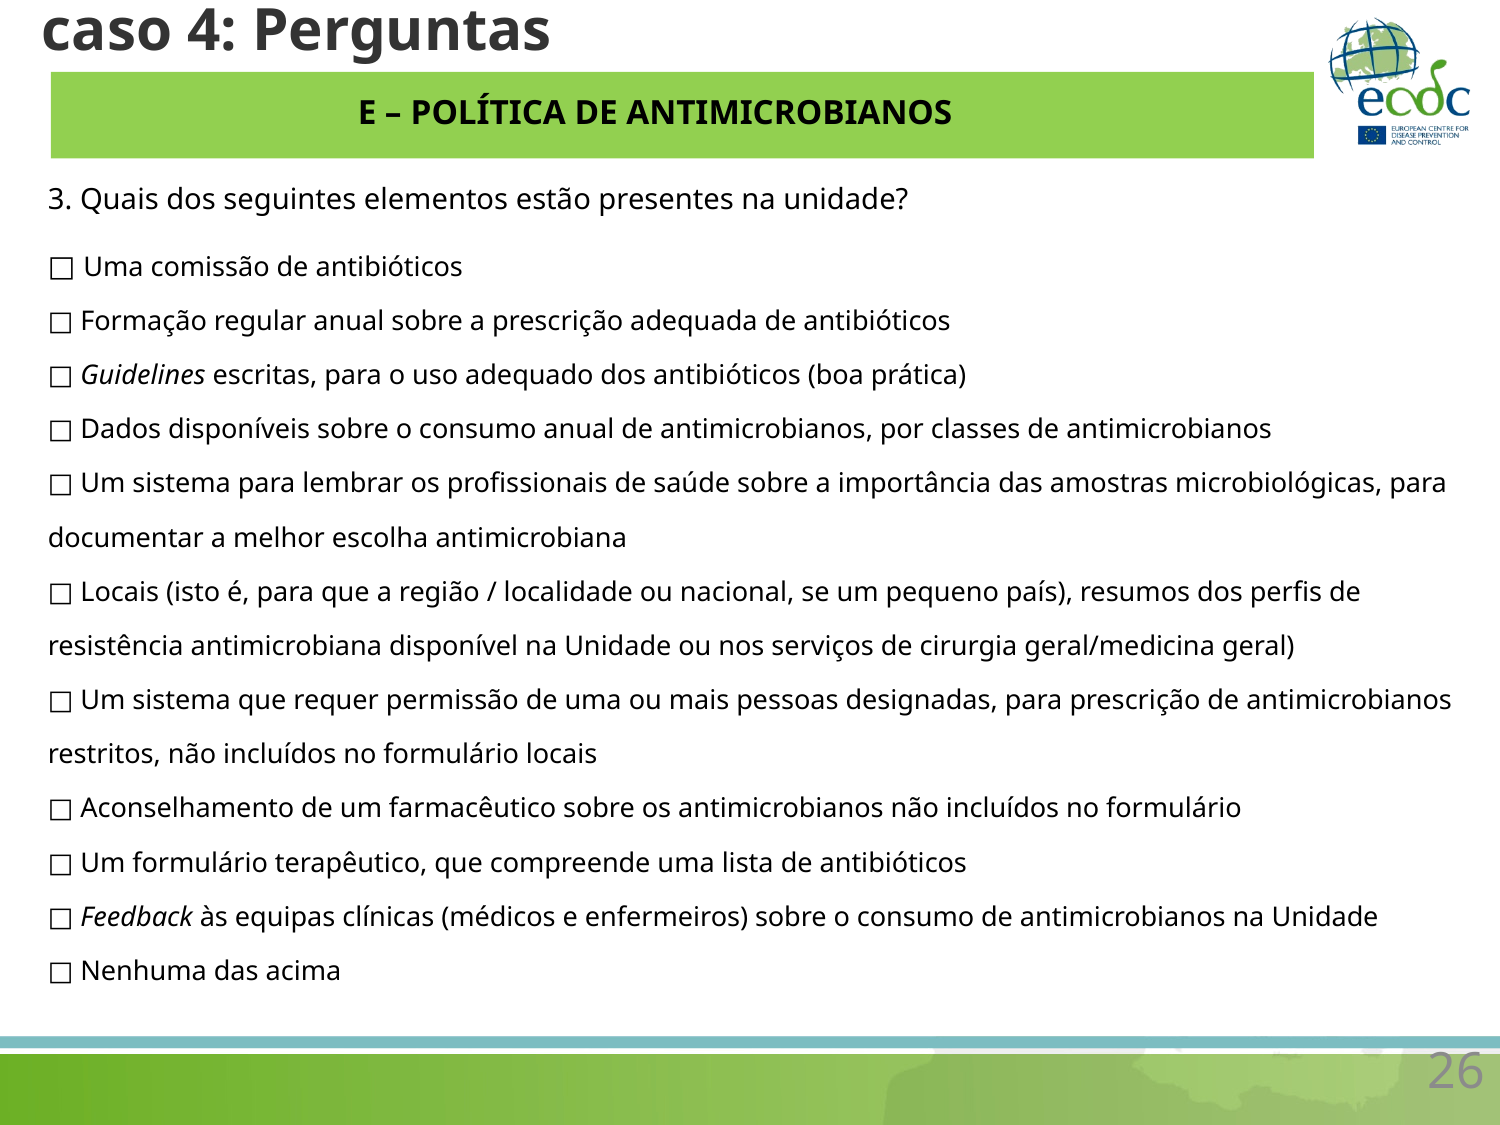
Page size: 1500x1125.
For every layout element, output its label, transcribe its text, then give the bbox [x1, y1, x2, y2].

picture [0, 1036, 1500, 1125]
picture [1328, 17, 1473, 148]
list 3. Quais dos seguintes elementos estão presentes na unidade? □ Uma comissão de antibióticos □ Formação regular anual sobre a prescrição adequada de antibióticos □ Guidelines escritas, para o uso adequado dos antibióticos (boa prática) □ Dados disponíveis sobre o consumo anual de antimicrobianos, por classes de antimicrobianos □ Um sistema para lembrar os profissionais de saúde sobre a importância das amostras microbiológicas, para documentar a melhor escolha antimicrobiana □ Locais (isto é, para que a região / localidade ou nacional, se um pequeno país), resumos dos perfis de resistência antimicrobiana disponível na Unidade ou nos serviços de cirurgia geral/medicina geral) □ Um sistema que requer permissão de uma ou mais pessoas designadas, para prescrição de antimicrobianos restritos, não incluídos no formulário locais □ Aconselhamento de um farmacêutico sobre os antimicrobianos não incluídos no formulário □ Um formulário terapêutico, que compreende uma lista de antibióticos □ Feedback às equipas clínicas (médicos e enfermeiros) sobre o consumo de antimicrobianos na Unidade □ Nenhuma das acima [47, 179, 1500, 879]
title caso 4: Perguntas [41, 0, 1393, 93]
text_box E – POLÍTICA DE ANTIMICROBIANOS [343, 88, 1107, 140]
slide_number 26 [1149, 1042, 1500, 1103]
text_box [50, 71, 1314, 159]
